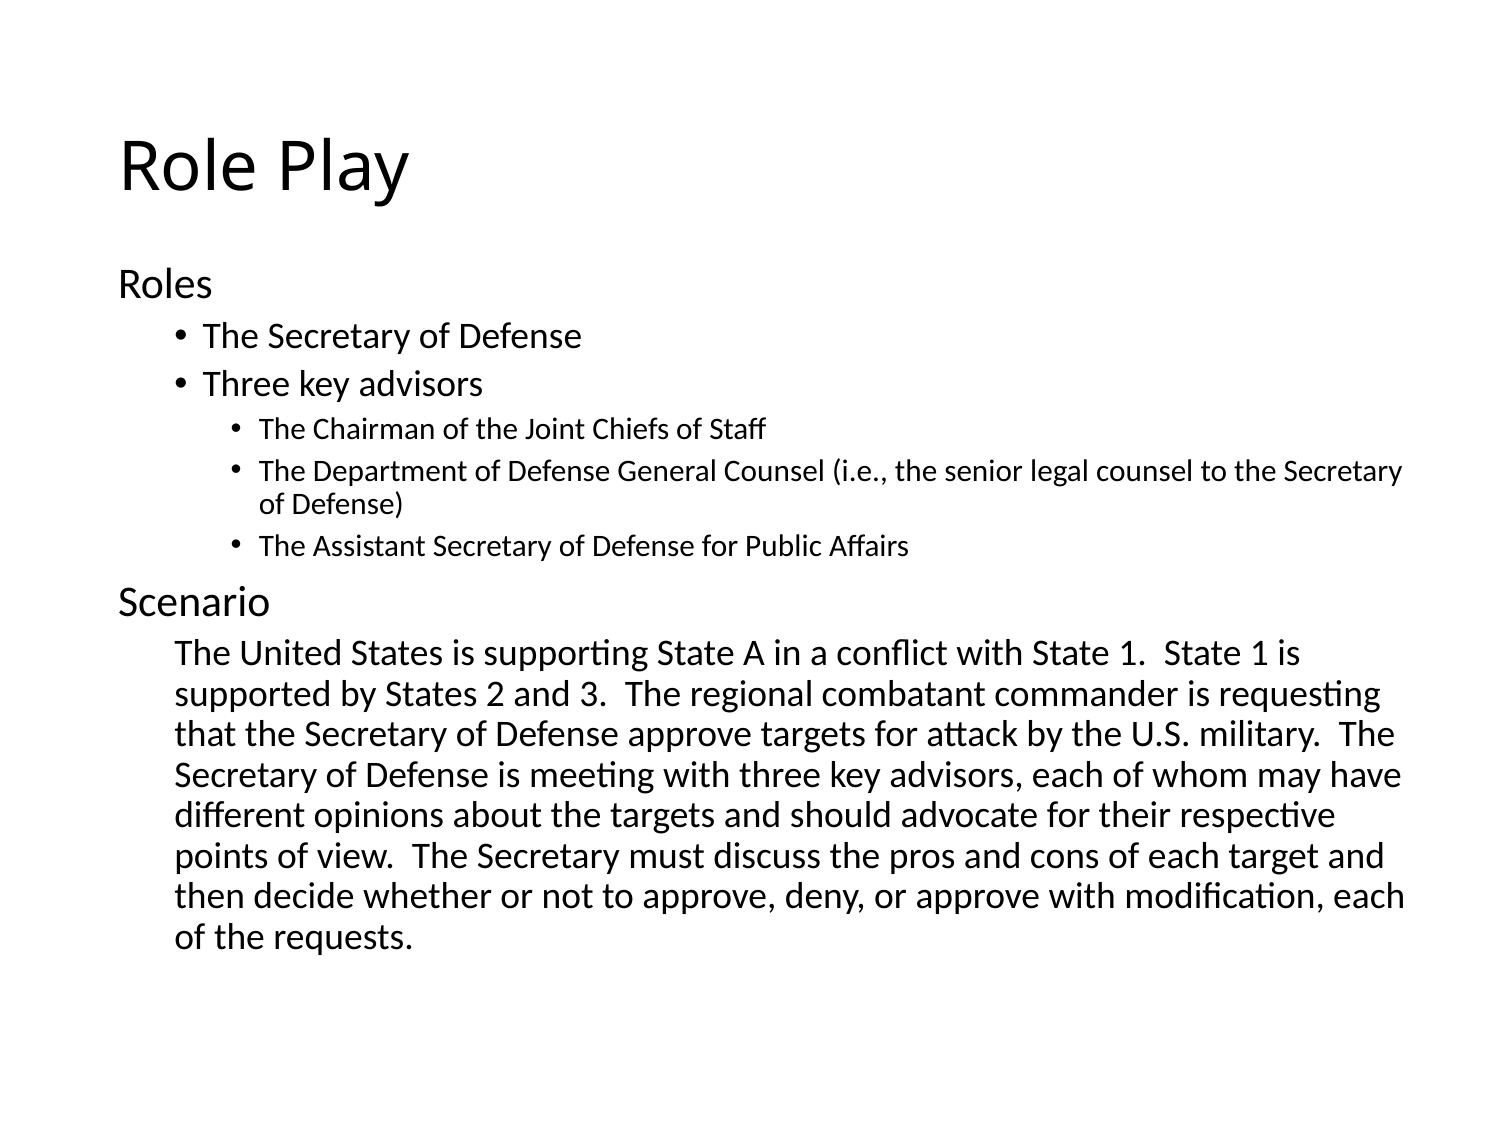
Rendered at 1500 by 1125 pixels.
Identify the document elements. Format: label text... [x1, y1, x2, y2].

title Role Play [102, 59, 1398, 253]
list Roles The Secretary of Defense Three key advisors The Chairman of the Joint Chiefs of Staff The Department of Defense General Counsel (i.e., the senior legal counsel to the Secretary of Defense) The Assistant Secretary of Defense for Public Affairs Scenario The United States is supporting State A in a conflict with State 1. State 1 is supported by States 2 and 3. The regional combatant commander is requesting that the Secretary of Defense approve targets for attack by the U.S. military. The Secretary of Defense is meeting with three key advisors, each of whom may have different opinions about the targets and should advocate for their respective points of view. The Secretary must discuss the pros and cons of each target and then decide whether or not to approve, deny, or approve with modification, each of the requests. [102, 253, 1445, 1083]
